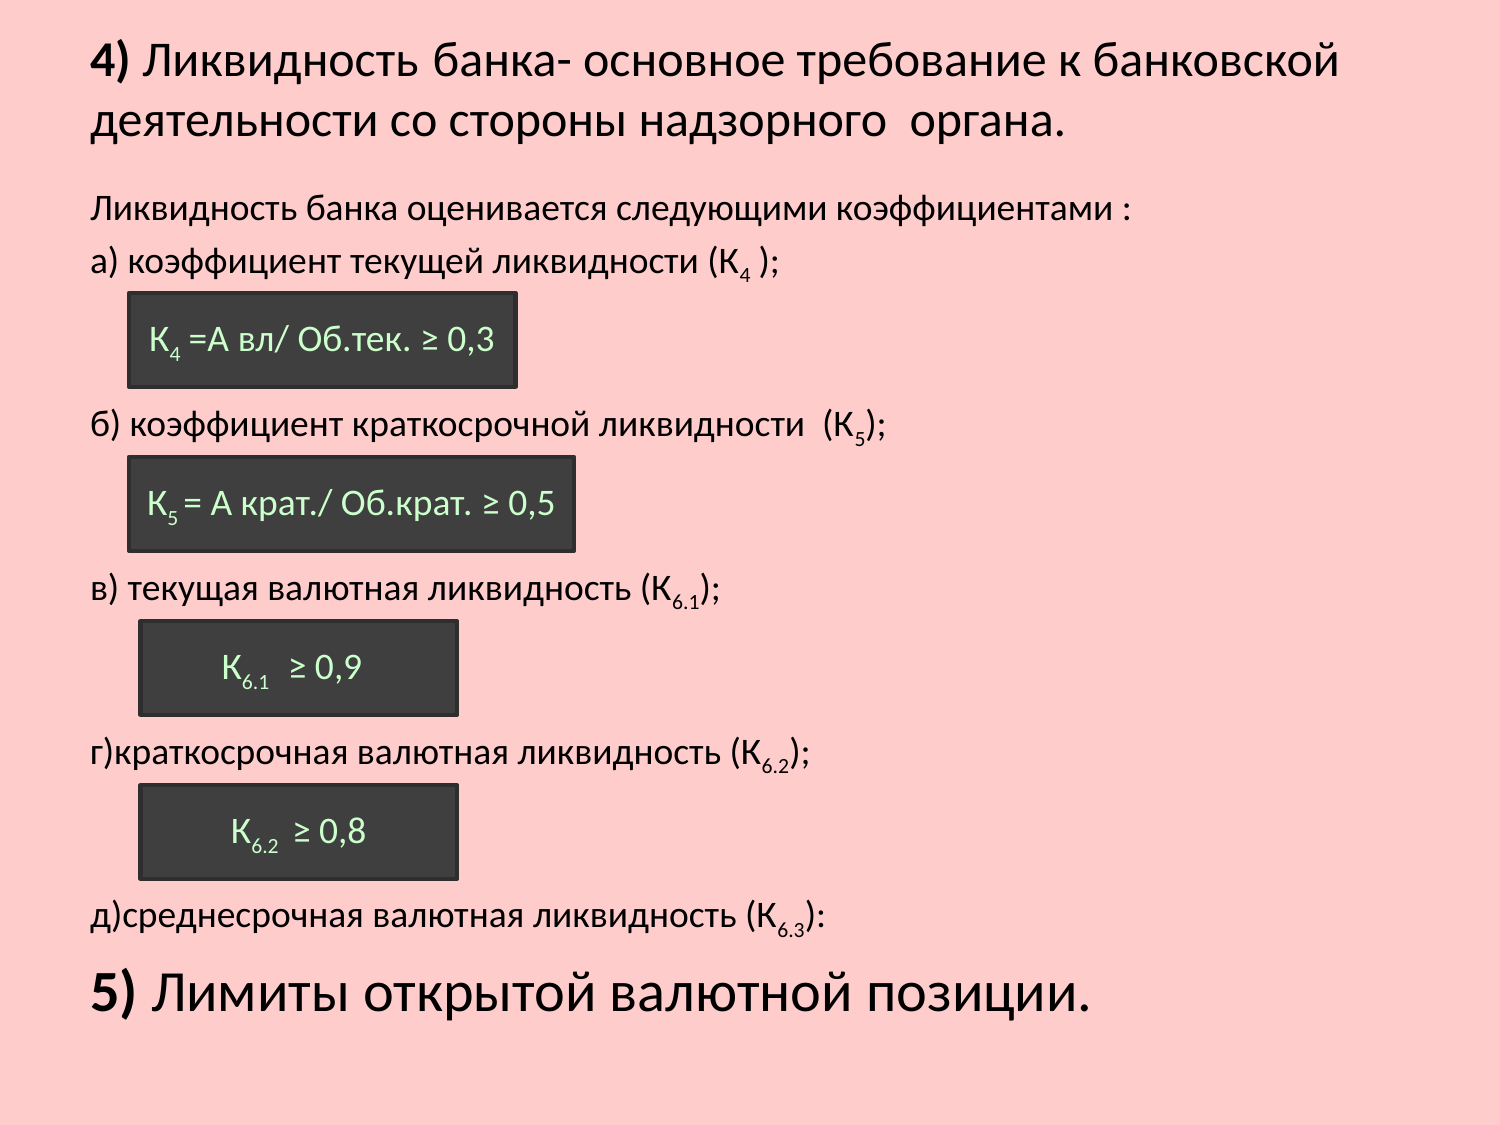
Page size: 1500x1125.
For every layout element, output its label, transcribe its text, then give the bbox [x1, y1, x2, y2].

text_box К6.1 ≥ 0,9 [138, 619, 459, 717]
title 4) Ликвидность банка- основное требование к банковской деятельности со стороны надзорного органа. [74, 44, 1426, 175]
text_box К6.2 ≥ 0,8 [138, 783, 459, 881]
text_box К5 = А крат./ Об.крат. ≥ 0,5 [127, 455, 576, 553]
text_box К4 =А вл/ Об.тек. ≥ 0,3 [127, 291, 518, 389]
list Ликвидность банка оценивается следующими коэффициентами : а) коэффициент текущей ликвидности (К4 ); б) коэффициент краткосрочной ликвидности (К5); в) текущая валютная ликвидность (К6.1); г)краткосрочная валютная ликвидность (К6.2); д)среднесрочная валютная ликвидность (К6.3): 5) Лимиты открытой валютной позиции. [74, 175, 1426, 1067]
